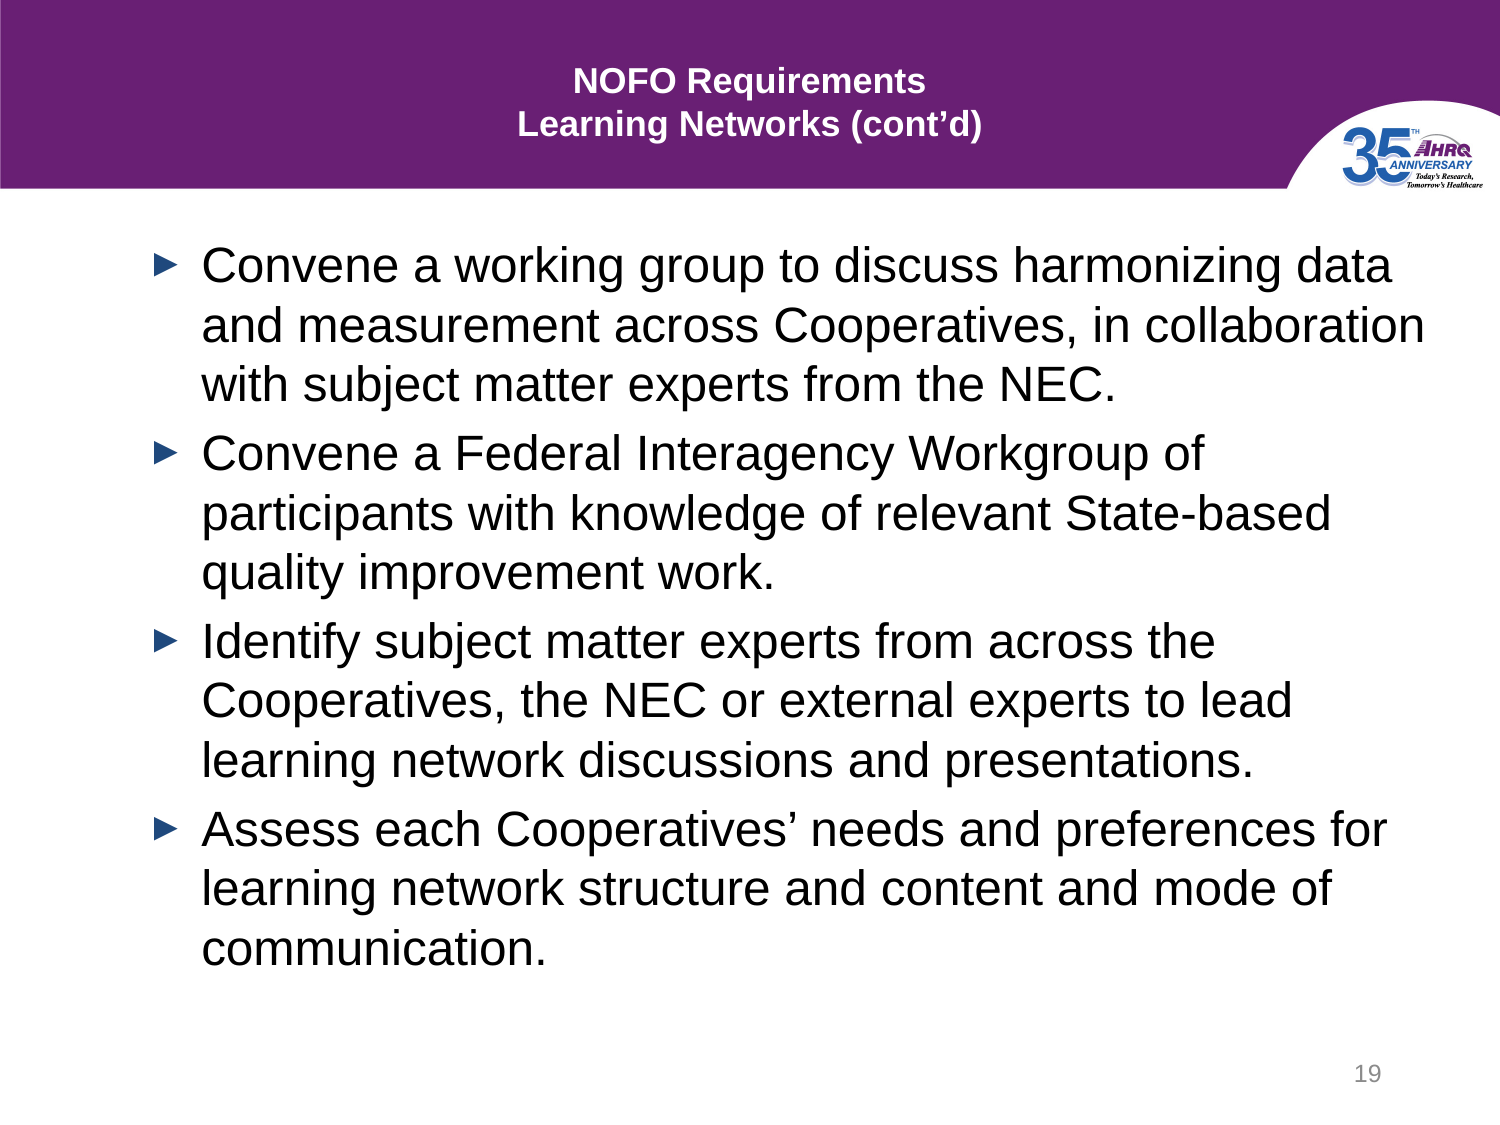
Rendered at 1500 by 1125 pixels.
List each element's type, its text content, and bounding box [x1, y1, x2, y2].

title NOFO Requirements Learning Networks (cont’d) [206, 50, 1294, 152]
list Convene a working group to discuss harmonizing data and measurement across Cooperatives, in collaboration with subject matter experts from the NEC. Convene a Federal Interagency Workgroup of participants with knowledge of relevant State-based quality improvement work. Identify subject matter experts from across the Cooperatives, the NEC or external experts to lead learning network discussions and presentations. Assess each Cooperatives’ needs and preferences for learning network structure and content and mode of communication. [75, 225, 1449, 991]
slide_number 19 [1059, 1042, 1397, 1103]
picture [0, 0, 1500, 1125]
